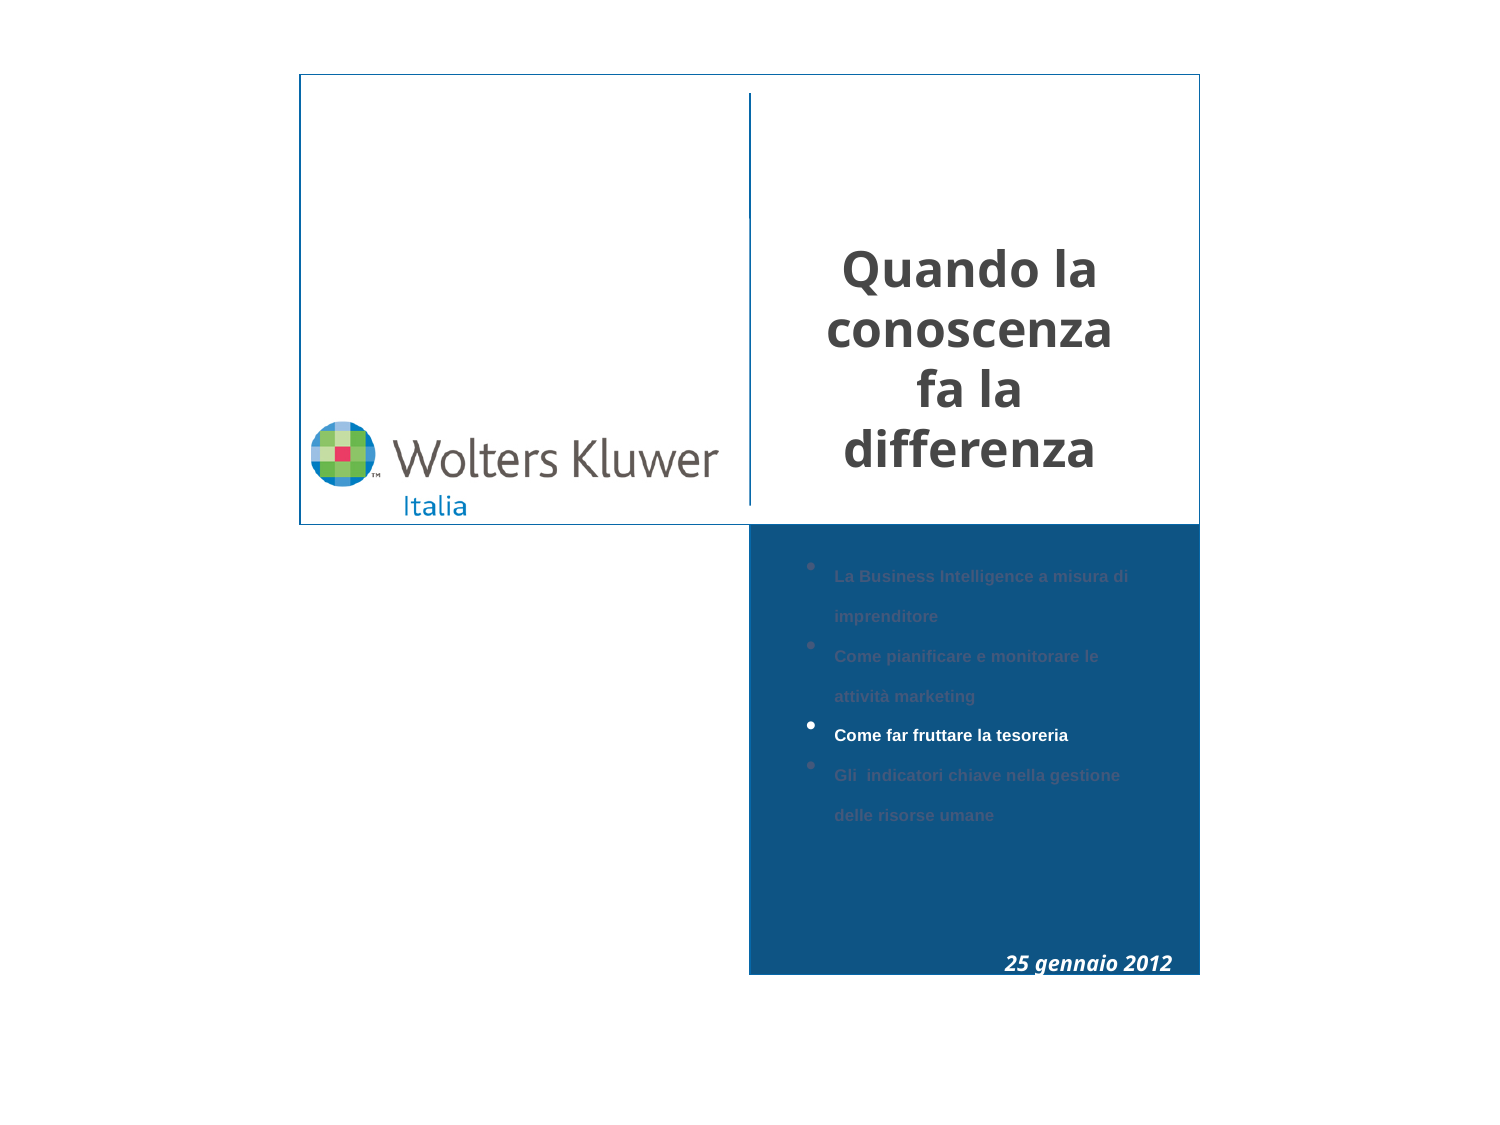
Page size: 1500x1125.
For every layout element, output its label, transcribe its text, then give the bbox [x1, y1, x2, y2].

picture [304, 417, 724, 521]
title Quando la conoscenza fa la differenza [784, 227, 1156, 486]
text_box 25 gennaio 2012 [832, 916, 1188, 983]
text_box La Business Intelligence a misura di imprenditore Come pianificare e monitorare le attività marketing Come far fruttare la tesoreria Gli indicatori chiave nella gestione delle risorse umane [791, 539, 1167, 832]
